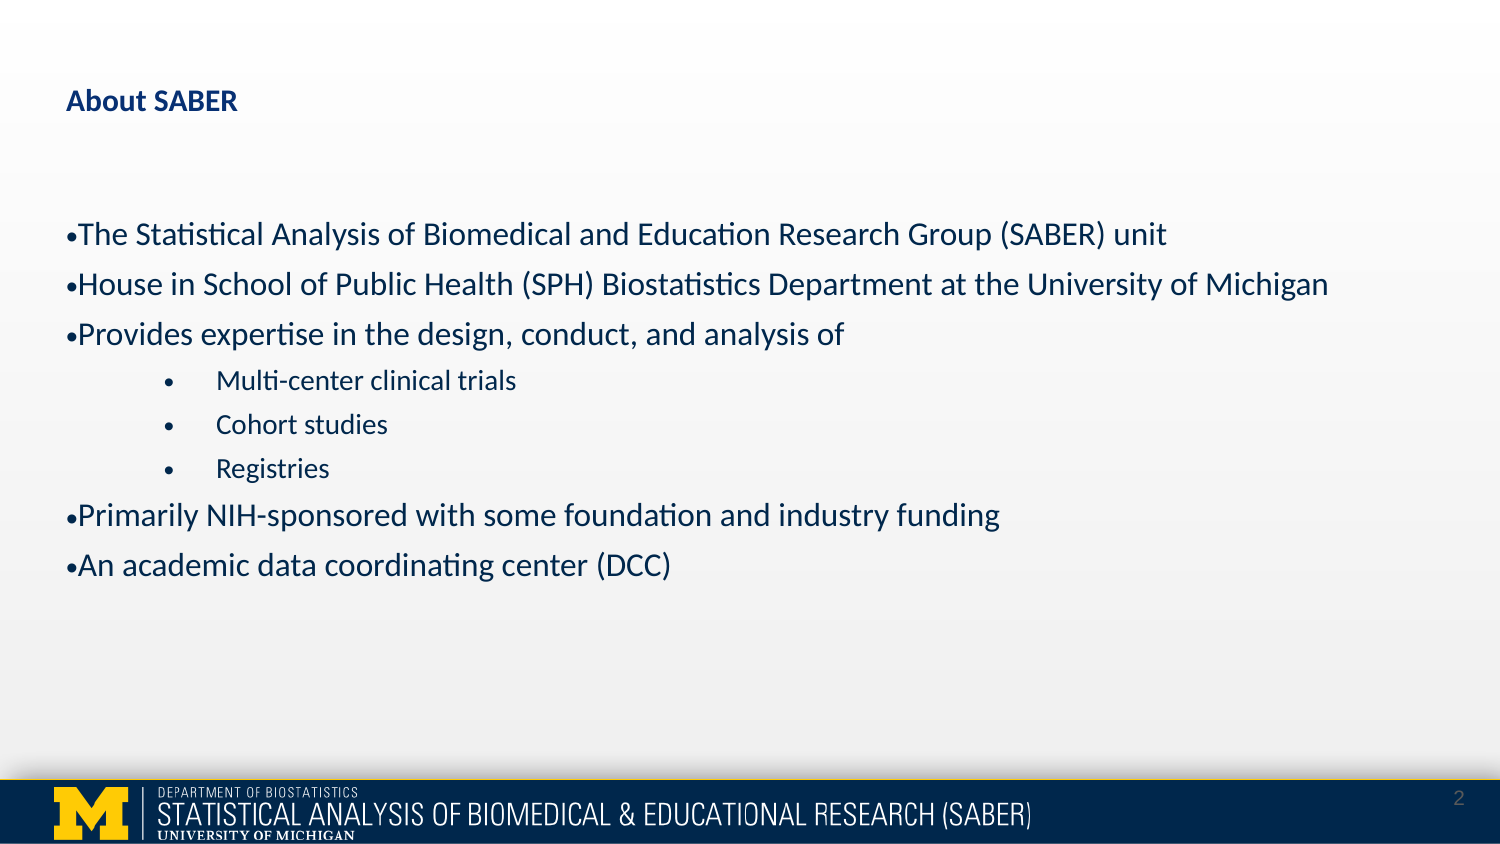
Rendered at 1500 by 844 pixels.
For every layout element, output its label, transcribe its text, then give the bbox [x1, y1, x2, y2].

slide_number 2 [1389, 764, 1480, 830]
list The Statistical Analysis of Biomedical and Education Research Group (SABER) unit House in School of Public Health (SPH) Biostatistics Department at the University of Michigan Provides expertise in the design, conduct, and analysis of Multi-center clinical trials Cohort studies Registries Primarily NIH-sponsored with some foundation and industry funding An academic data coordinating center (DCC) [51, 189, 1449, 750]
picture [54, 787, 1030, 840]
title About SABER [51, 72, 1449, 167]
